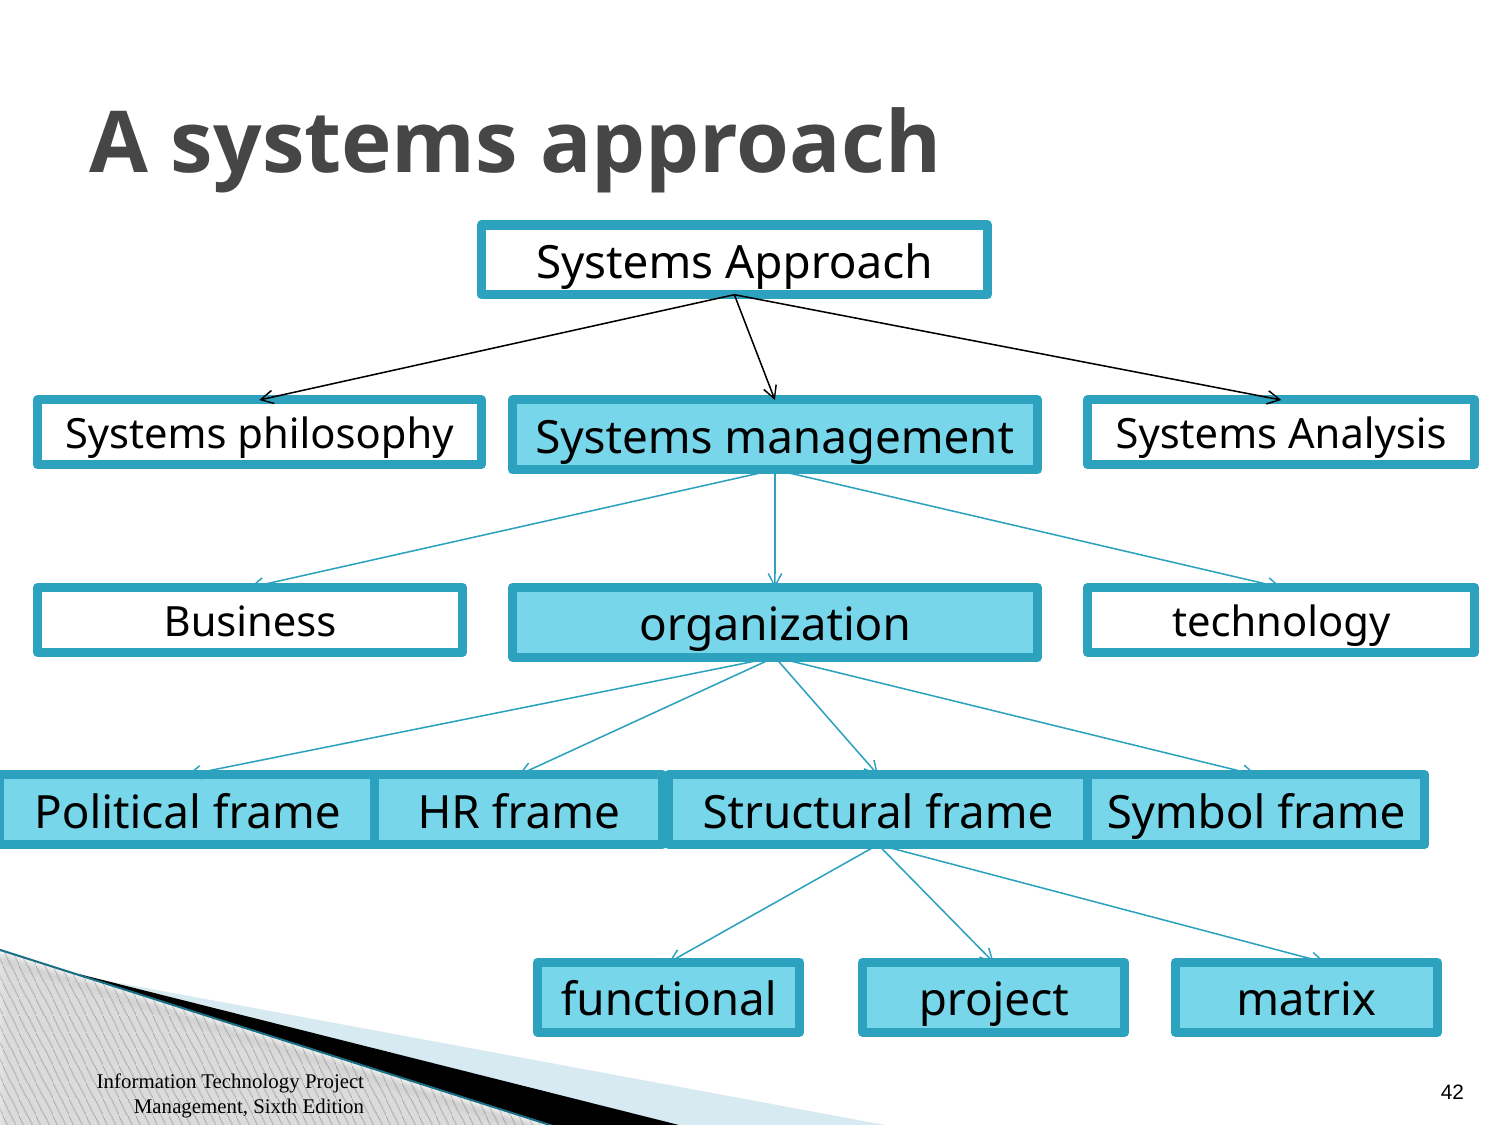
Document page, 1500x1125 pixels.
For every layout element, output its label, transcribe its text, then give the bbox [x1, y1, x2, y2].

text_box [956, 475, 1075, 845]
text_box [577, 295, 733, 401]
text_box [453, 786, 572, 792]
text_box matrix [1171, 958, 1442, 1037]
text_box Structural frame [667, 770, 951, 846]
text_box Symbol frame [1083, 770, 1429, 849]
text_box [668, 845, 877, 963]
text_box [1093, 295, 1282, 401]
text_box Systems Analysis [1093, 395, 1479, 469]
title A systems approach [75, 45, 1425, 233]
text_box Political frame [0, 770, 379, 849]
text_box functional [533, 958, 804, 1037]
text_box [969, 275, 1087, 783]
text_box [453, 266, 572, 657]
text_box organization [577, 583, 951, 662]
text_box HR frame [378, 786, 667, 849]
text_box project [858, 973, 1129, 1037]
text_box Business [33, 583, 447, 657]
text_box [734, 295, 776, 401]
text_box Systems management [577, 411, 963, 474]
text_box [776, 295, 963, 401]
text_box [877, 845, 1326, 963]
text_box Systems Approach [477, 220, 992, 295]
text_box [187, 657, 776, 776]
slide_number 42 [1418, 1051, 1479, 1112]
text_box Systems philosophy [33, 395, 447, 469]
text_box technology [1093, 583, 1479, 657]
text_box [259, 295, 447, 401]
footer Information Technology Project Management, Sixth Edition [0, 1065, 379, 1125]
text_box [776, 657, 879, 776]
